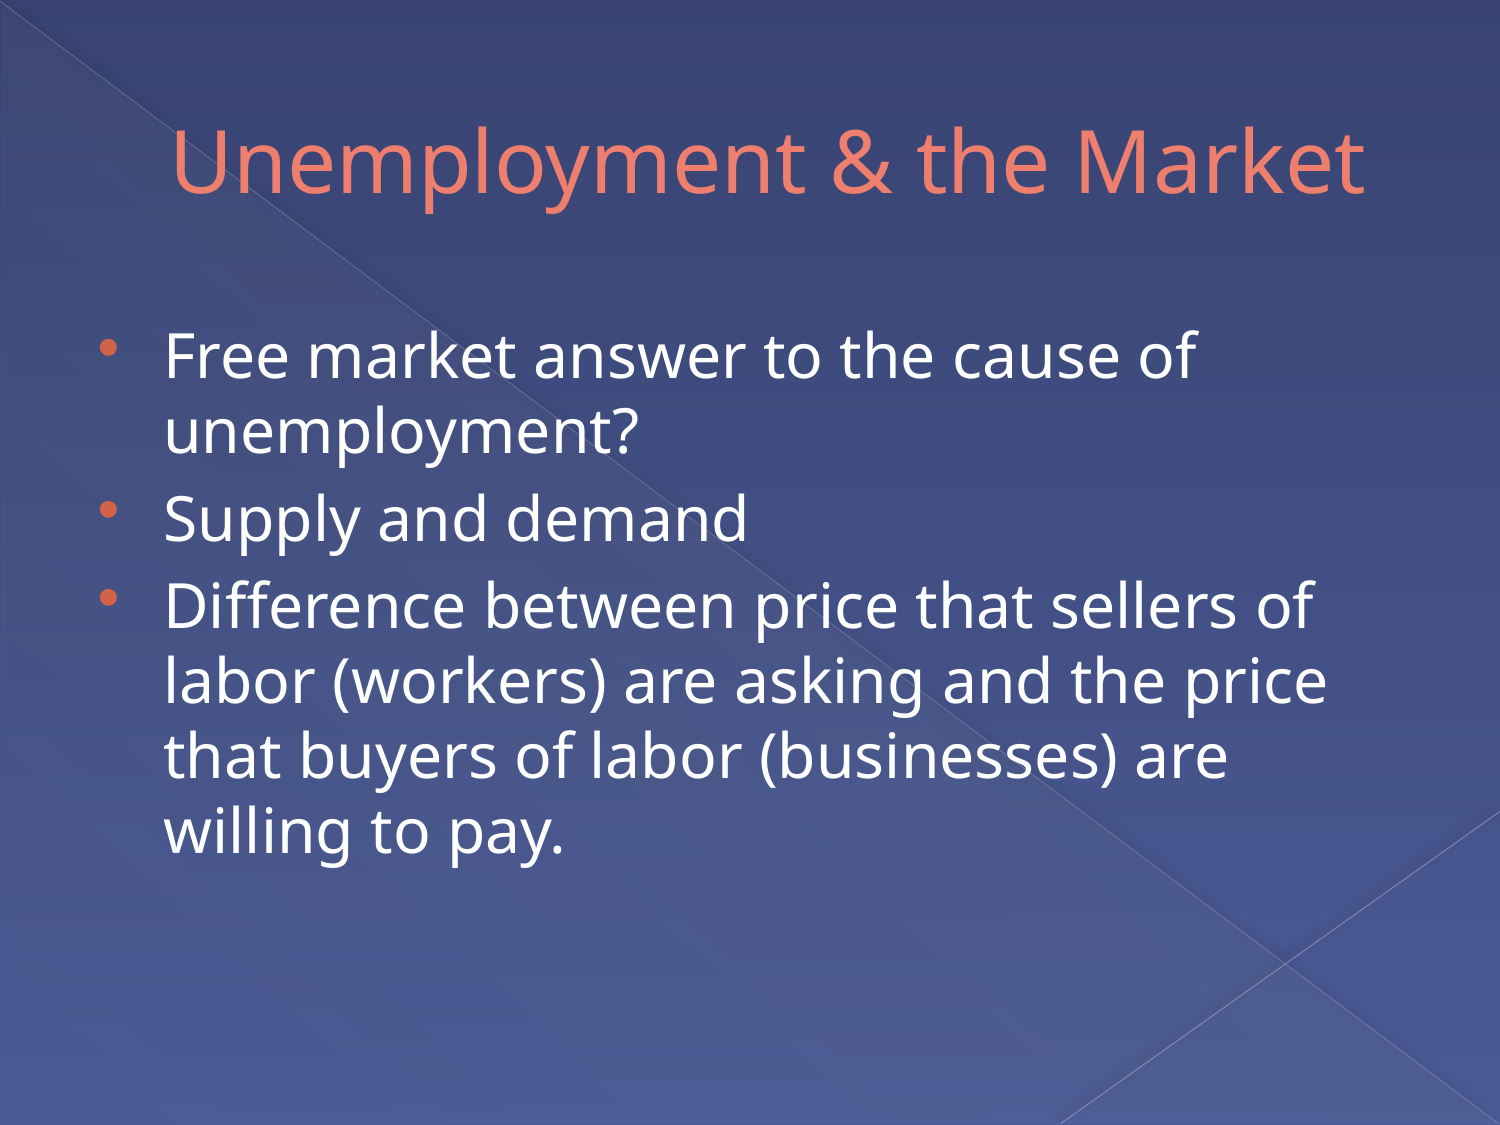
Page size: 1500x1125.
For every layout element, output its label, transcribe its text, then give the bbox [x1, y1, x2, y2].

title Unemployment & the Market [75, 43, 1425, 274]
list Free market answer to the cause of unemployment? Supply and demand Difference between price that sellers of labor (workers) are asking and the price that buyers of labor (businesses) are willing to pay. [75, 308, 1425, 1059]
